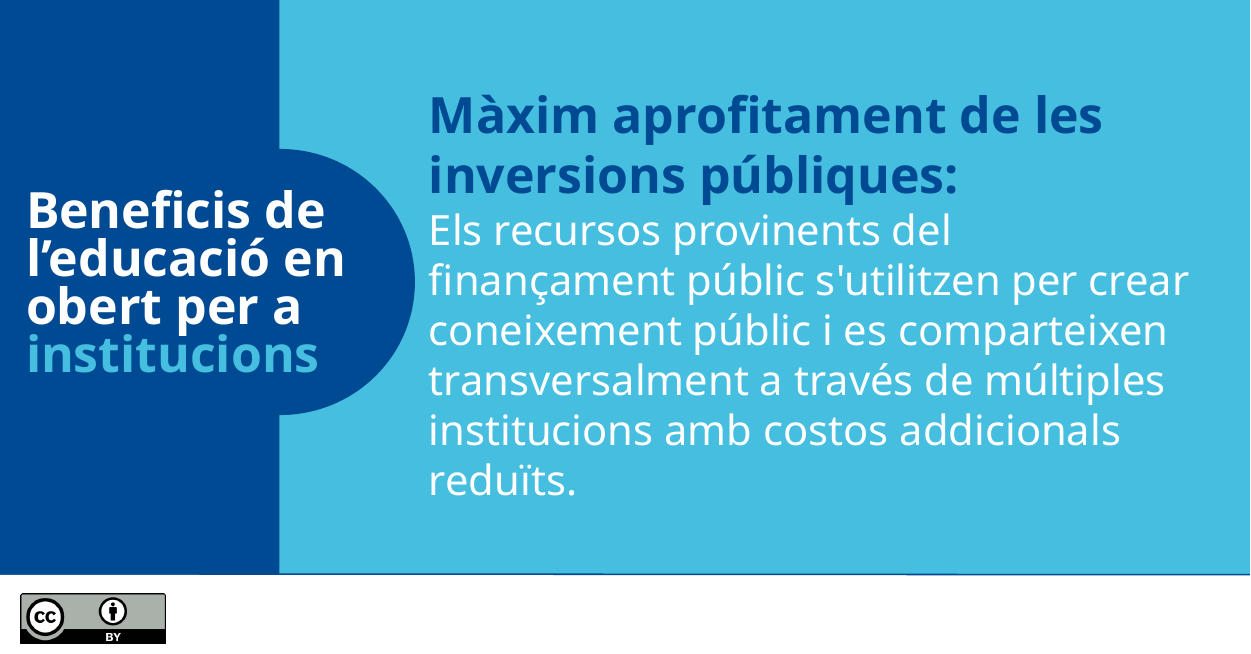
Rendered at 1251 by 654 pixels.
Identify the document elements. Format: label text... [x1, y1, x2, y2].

text_box [212, 397, 348, 416]
text_box [0, 582, 1250, 654]
text_box Màxim aprofitament de les inversions públiques: Els recursos provinents del finançament públic s'utilitzen per crear coneixement públic i es comparteixen transversalment a través de múltiples institucions amb costos addicionals reduïts. [413, 68, 1215, 519]
text_box Beneficis de l’educació en obert per a institucions [11, 175, 426, 397]
text_box [200, 148, 361, 175]
text_box [0, 0, 280, 573]
picture [20, 592, 166, 645]
